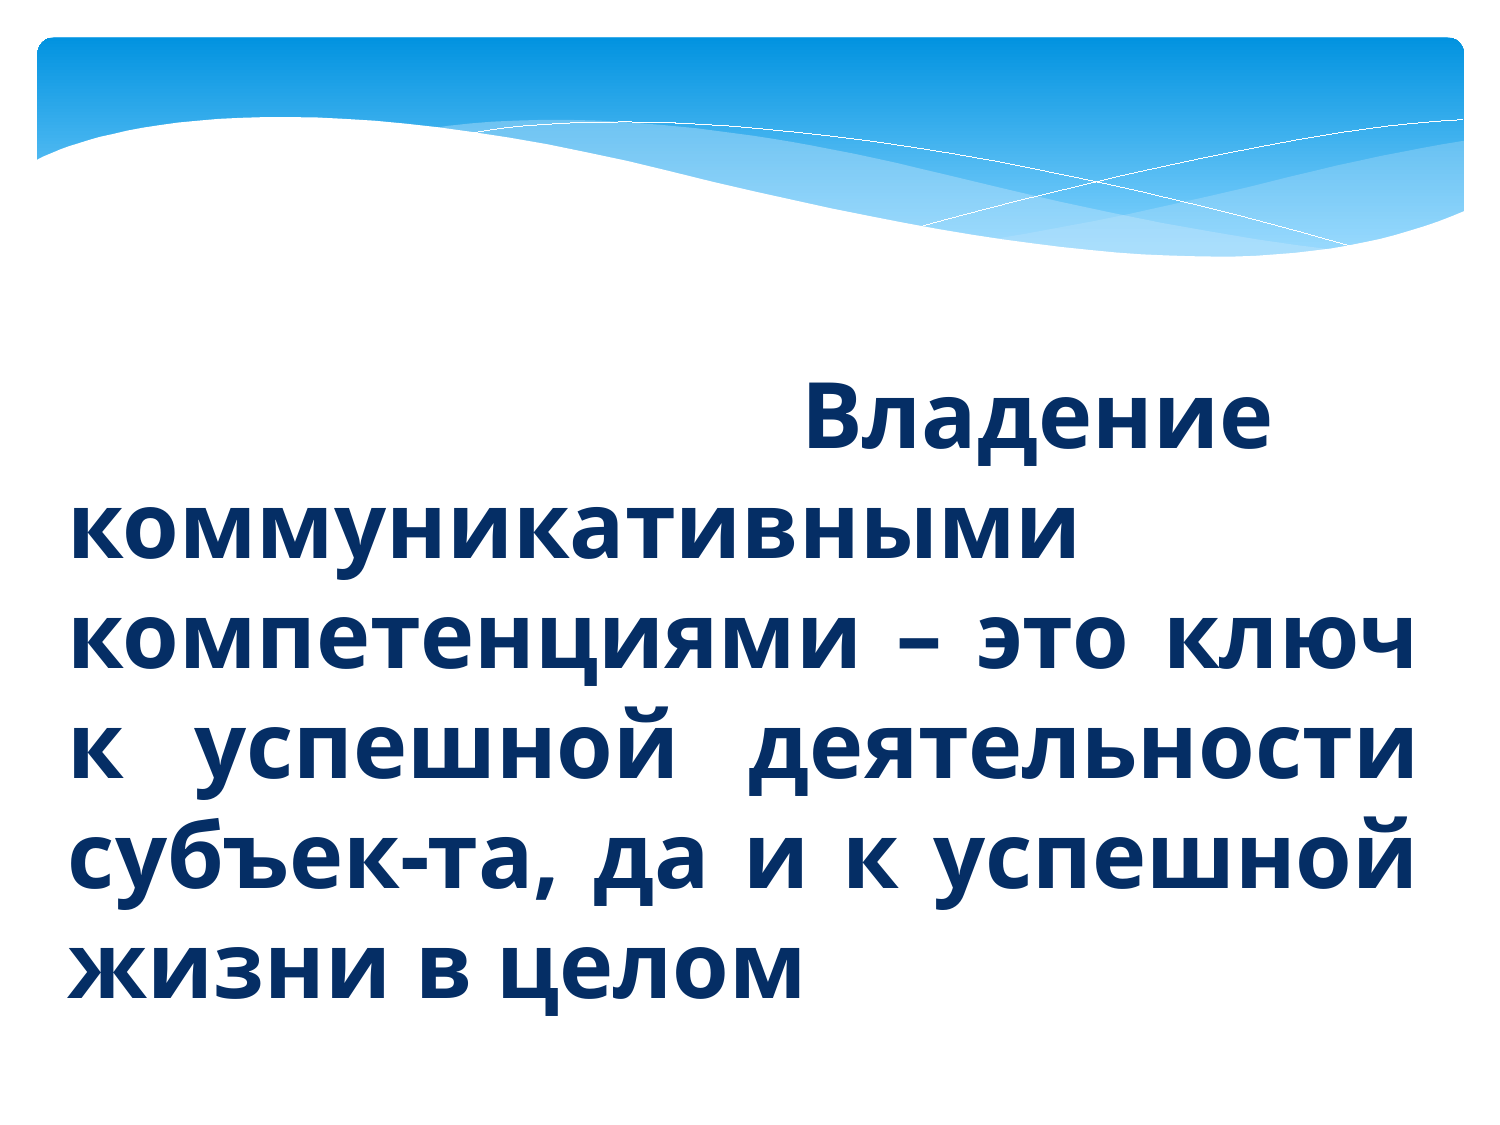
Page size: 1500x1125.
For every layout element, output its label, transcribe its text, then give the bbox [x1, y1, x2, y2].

text_box Владение коммуникативными компетенциями – это ключ к успешной деятельности субъек-та, да и к успешной жизни в целом [53, 349, 1436, 1025]
